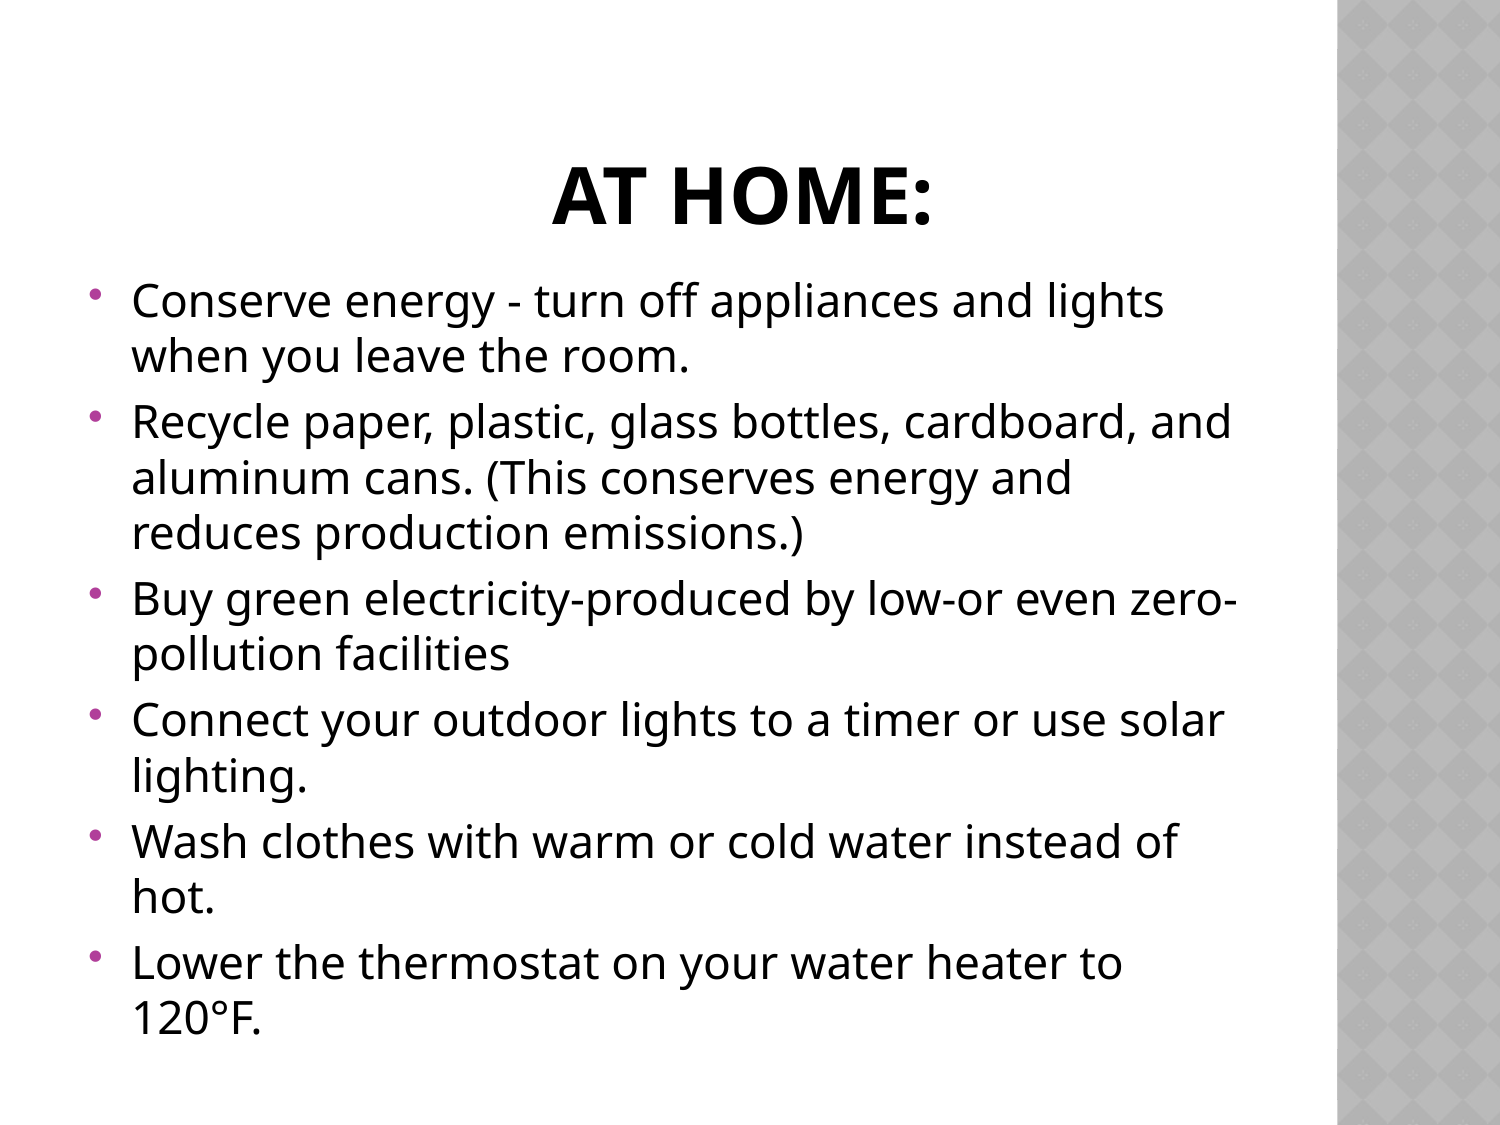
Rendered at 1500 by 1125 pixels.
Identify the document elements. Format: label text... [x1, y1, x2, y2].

title AT Home: [75, 52, 1263, 240]
list Conserve energy - turn off appliances and lights when you leave the room. Recycle paper, plastic, glass bottles, cardboard, and aluminum cans. (This conserves energy and reduces production emissions.) Buy green electricity-produced by low-or even zero-pollution facilities Connect your outdoor lights to a timer or use solar lighting. Wash clothes with warm or cold water instead of hot. Lower the thermostat on your water heater to 120°F. [75, 264, 1263, 1059]
